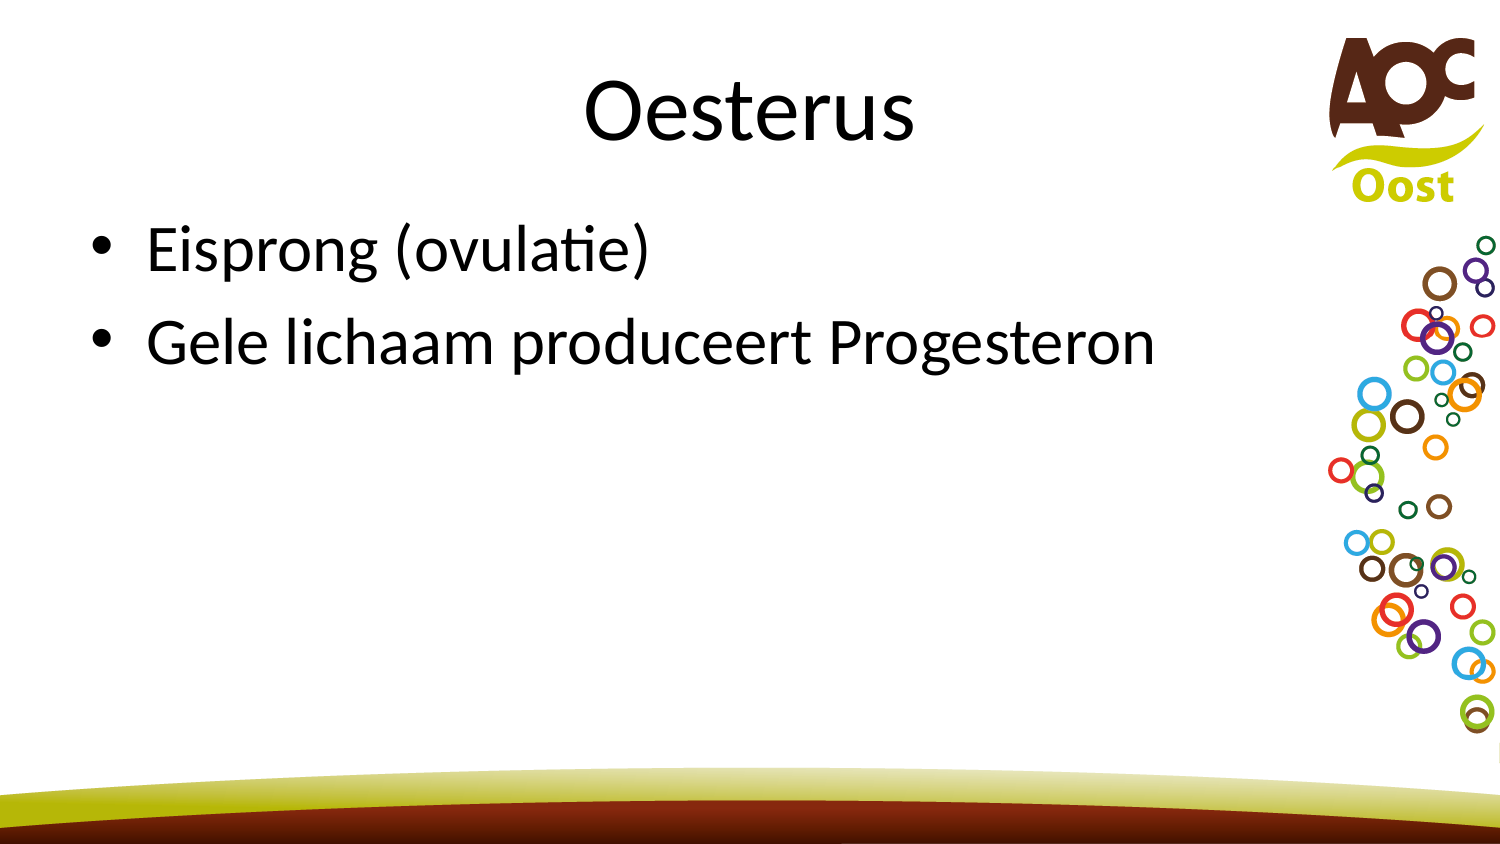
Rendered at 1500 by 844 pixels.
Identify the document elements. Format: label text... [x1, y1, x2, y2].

picture [0, 0, 1500, 844]
title Oesterus [75, 33, 1425, 175]
list Eisprong (ovulatie) Gele lichaam produceert Progesteron [75, 196, 1425, 754]
